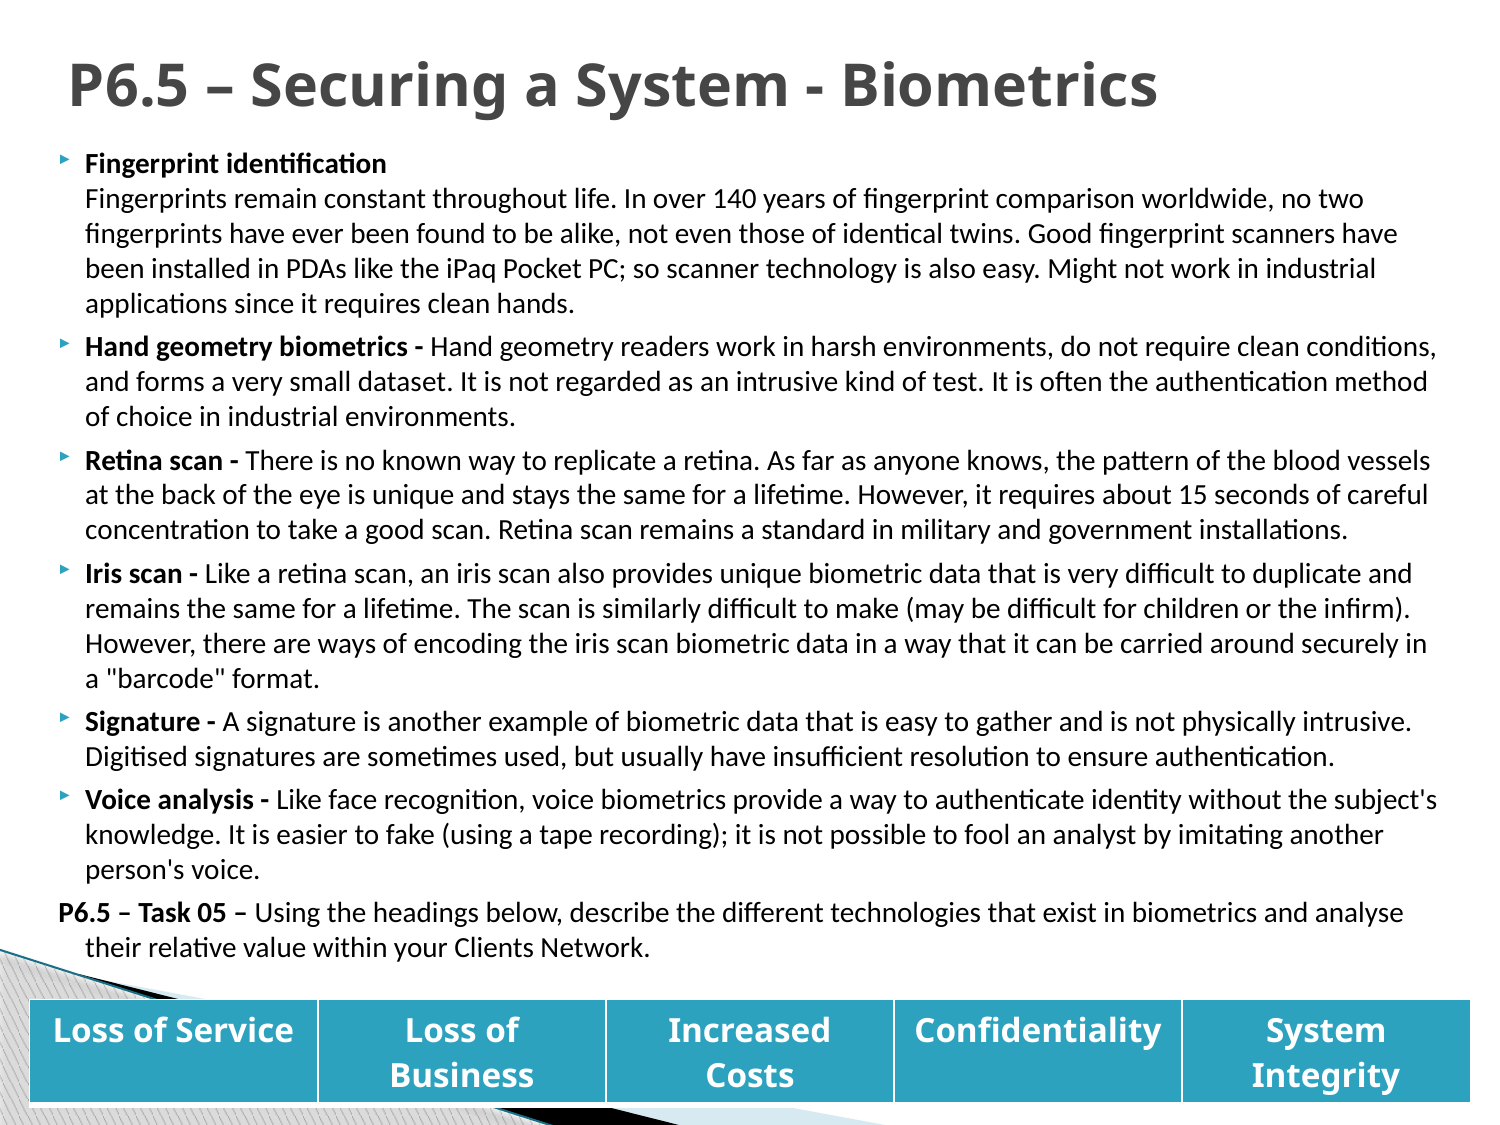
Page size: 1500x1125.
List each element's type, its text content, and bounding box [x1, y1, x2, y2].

list Fingerprint identification Fingerprints remain constant throughout life. In over 140 years of fingerprint comparison worldwide, no two fingerprints have ever been found to be alike, not even those of identical twins. Good fingerprint scanners have been installed in PDAs like the iPaq Pocket PC; so scanner technology is also easy. Might not work in industrial applications since it requires clean hands. Hand geometry biometrics - Hand geometry readers work in harsh environments, do not require clean conditions, and forms a very small dataset. It is not regarded as an intrusive kind of test. It is often the authentication method of choice in industrial environments. Retina scan - There is no known way to replicate a retina. As far as anyone knows, the pattern of the blood vessels at the back of the eye is unique and stays the same for a lifetime. However, it requires about 15 seconds of careful concentration to take a good scan. Retina scan remains a standard in military and government installations. Iris scan - Like a retina scan, an iris scan also provides unique biometric data that is very difficult to duplicate and remains the same for a lifetime. The scan is similarly difficult to make (may be difficult for children or the infirm). However, there are ways of encoding the iris scan biometric data in a way that it can be carried around securely in a "barcode" format. Signature - A signature is another example of biometric data that is easy to gather and is not physically intrusive. Digitised signatures are sometimes used, but usually have insufficient resolution to ensure authentication. Voice analysis - Like face recognition, voice biometrics provide a way to authenticate identity without the subject's knowledge. It is easier to fake (using a tape recording); it is not possible to fool an analyst by imitating another person's voice. P6.5 – Task 05 – Using the headings below, describe the different technologies that exist in biometrics and analyse their relative value within your Clients Network. [41, 137, 1459, 999]
table_header Loss of Business [319, 1000, 605, 1102]
title P6.5 – Securing a System - Biometrics [53, 19, 1404, 147]
table_header System Integrity [1183, 1000, 1470, 1102]
table_header Increased Costs [607, 1000, 893, 1102]
table_header Confidentiality [895, 1000, 1181, 1102]
table_header Loss of Service [30, 1000, 317, 1102]
